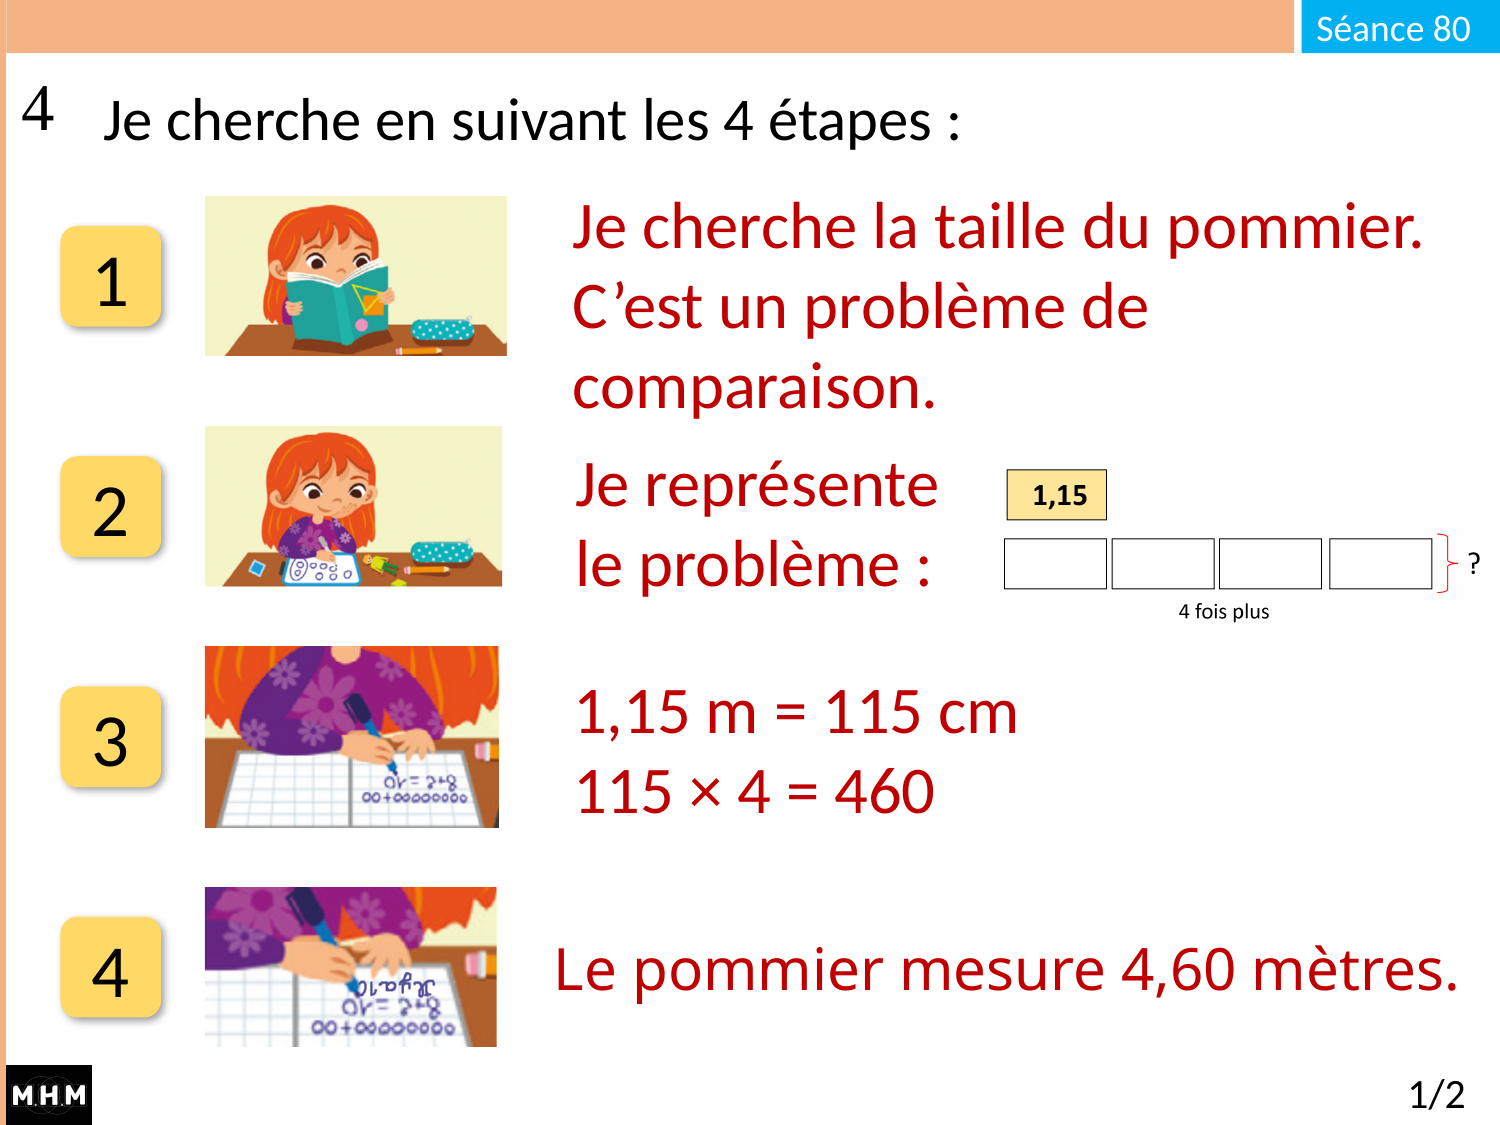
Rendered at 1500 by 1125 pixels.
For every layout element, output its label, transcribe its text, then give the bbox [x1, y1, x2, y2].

text_box 2 [59, 455, 163, 558]
list 1/2 [1373, 1064, 1500, 1125]
title Je cherche en suivant les 4 étapes : [88, 35, 1382, 161]
text_box 1 [59, 224, 163, 328]
picture [999, 464, 1484, 625]
text_box Je cherche la taille du pommier. C’est un problème de comparaison. [558, 174, 1500, 430]
text_box 4 [59, 915, 163, 1019]
text_box Je représente le problème : [560, 432, 1461, 607]
picture [204, 646, 499, 828]
text_box 3 [59, 685, 163, 789]
text_box 1,15 m = 115 cm 115 × 4 = 460 [558, 659, 1483, 915]
picture [204, 426, 503, 587]
picture [6, 1065, 92, 1125]
picture [204, 196, 515, 356]
text_box Le pommier mesure 4,60 mètres. [539, 924, 1500, 1010]
picture [204, 887, 497, 1047]
